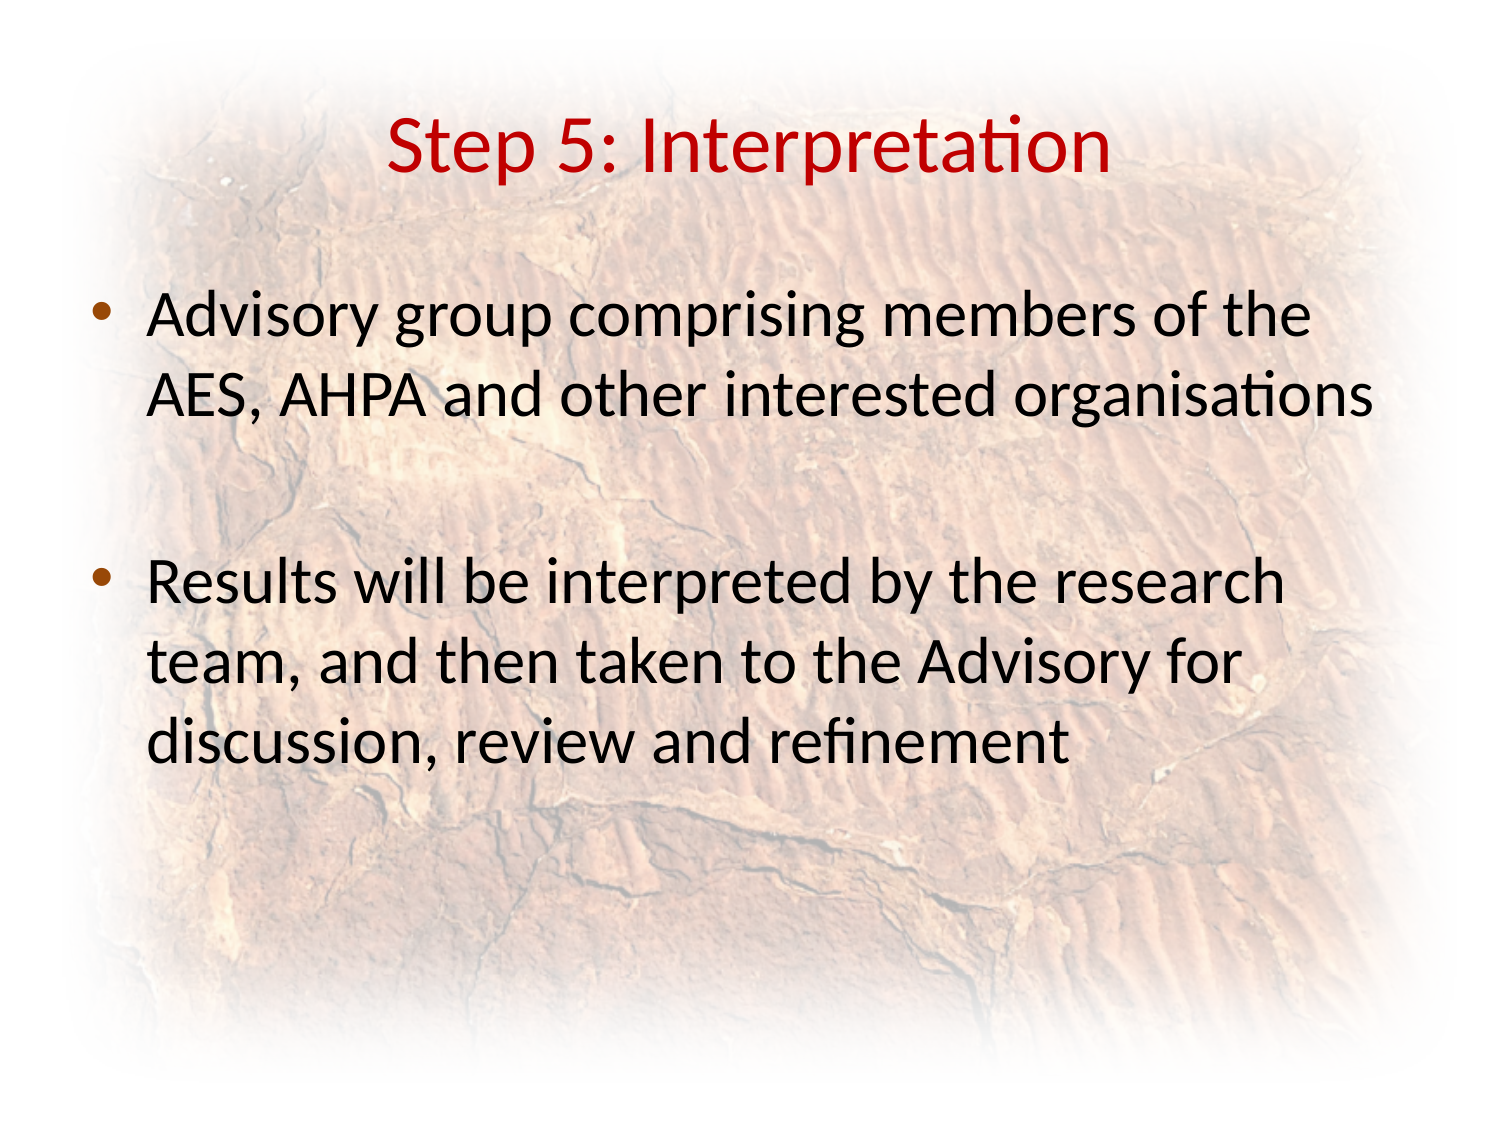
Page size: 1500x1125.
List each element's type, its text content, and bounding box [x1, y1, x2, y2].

title Step 5: Interpretation [75, 45, 1425, 233]
list Advisory group comprising members of the AES, AHPA and other interested organisations Results will be interpreted by the research team, and then taken to the Advisory for discussion, review and refinement [75, 262, 1425, 1083]
